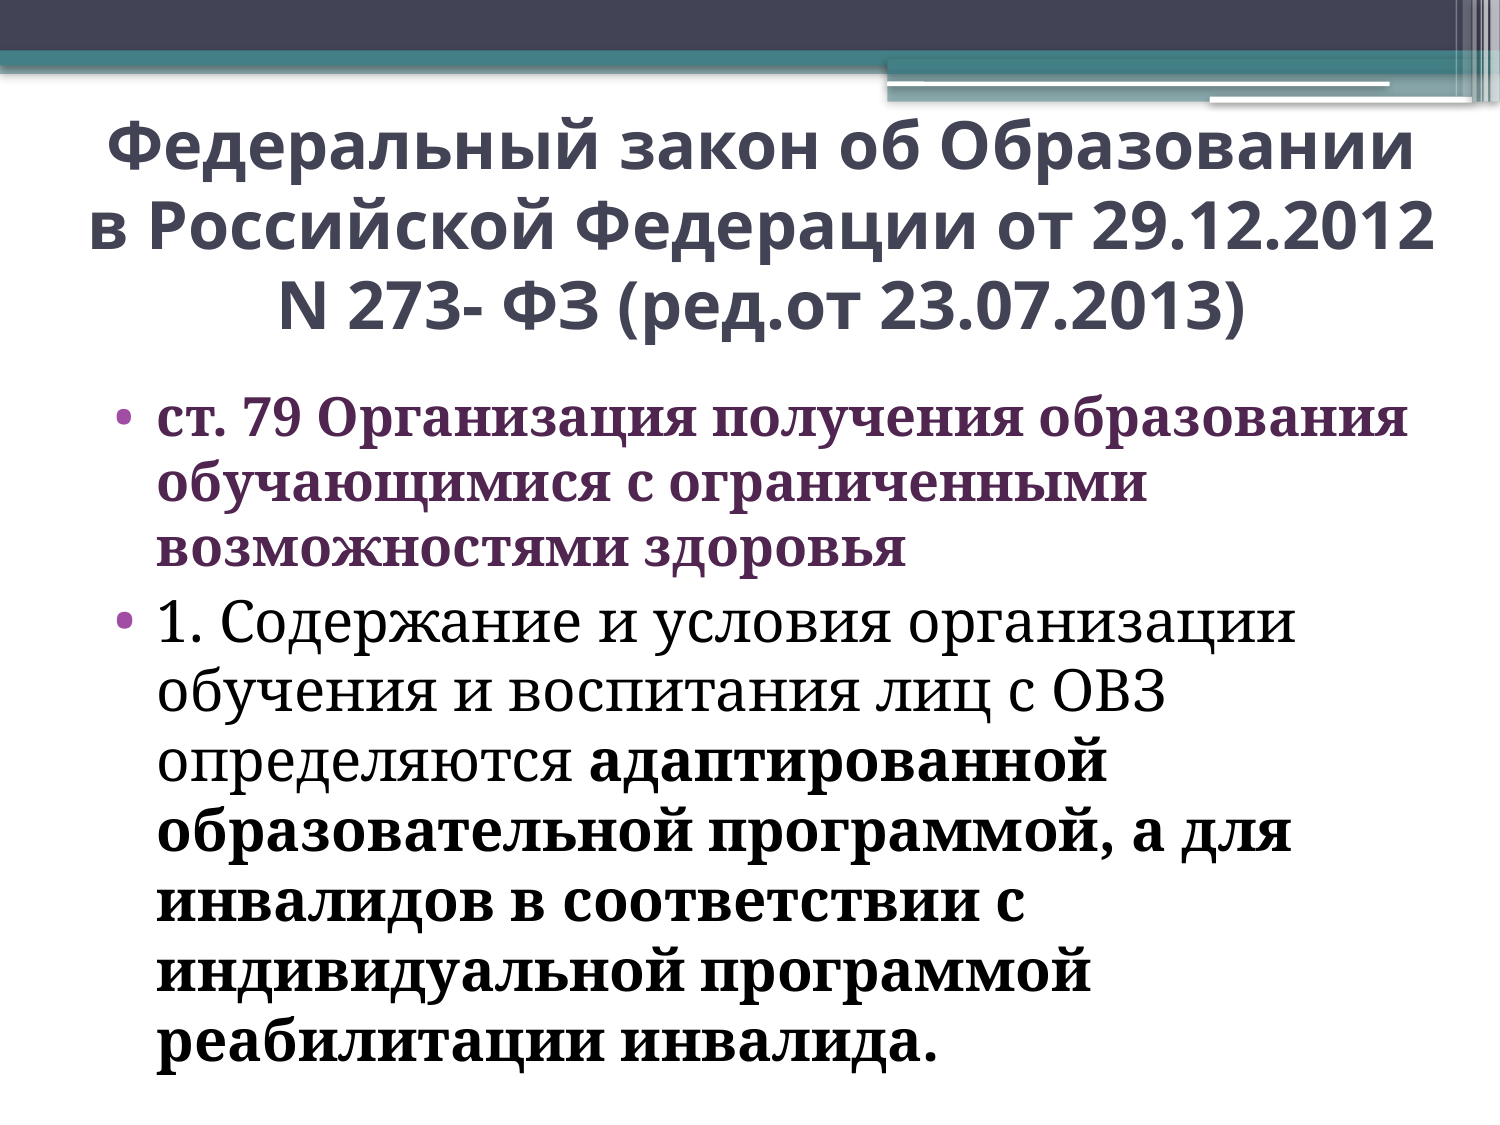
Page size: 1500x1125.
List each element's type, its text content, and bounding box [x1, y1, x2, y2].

title Федеральный закон об Образовании в Российской Федерации от 29.12.2012 N 273- ФЗ (ред.от 23.07.2013) [70, 117, 1454, 329]
list ст. 79 Организация получения образования обучающимися с ограниченными возможностями здоровья 1. Содержание и условия организации обучения и воспитания лиц с ОВЗ определяются адаптированной образовательной программой, а для инвалидов в соответствии с индивидуальной программой реабилитации инвалида. [82, 375, 1432, 1085]
